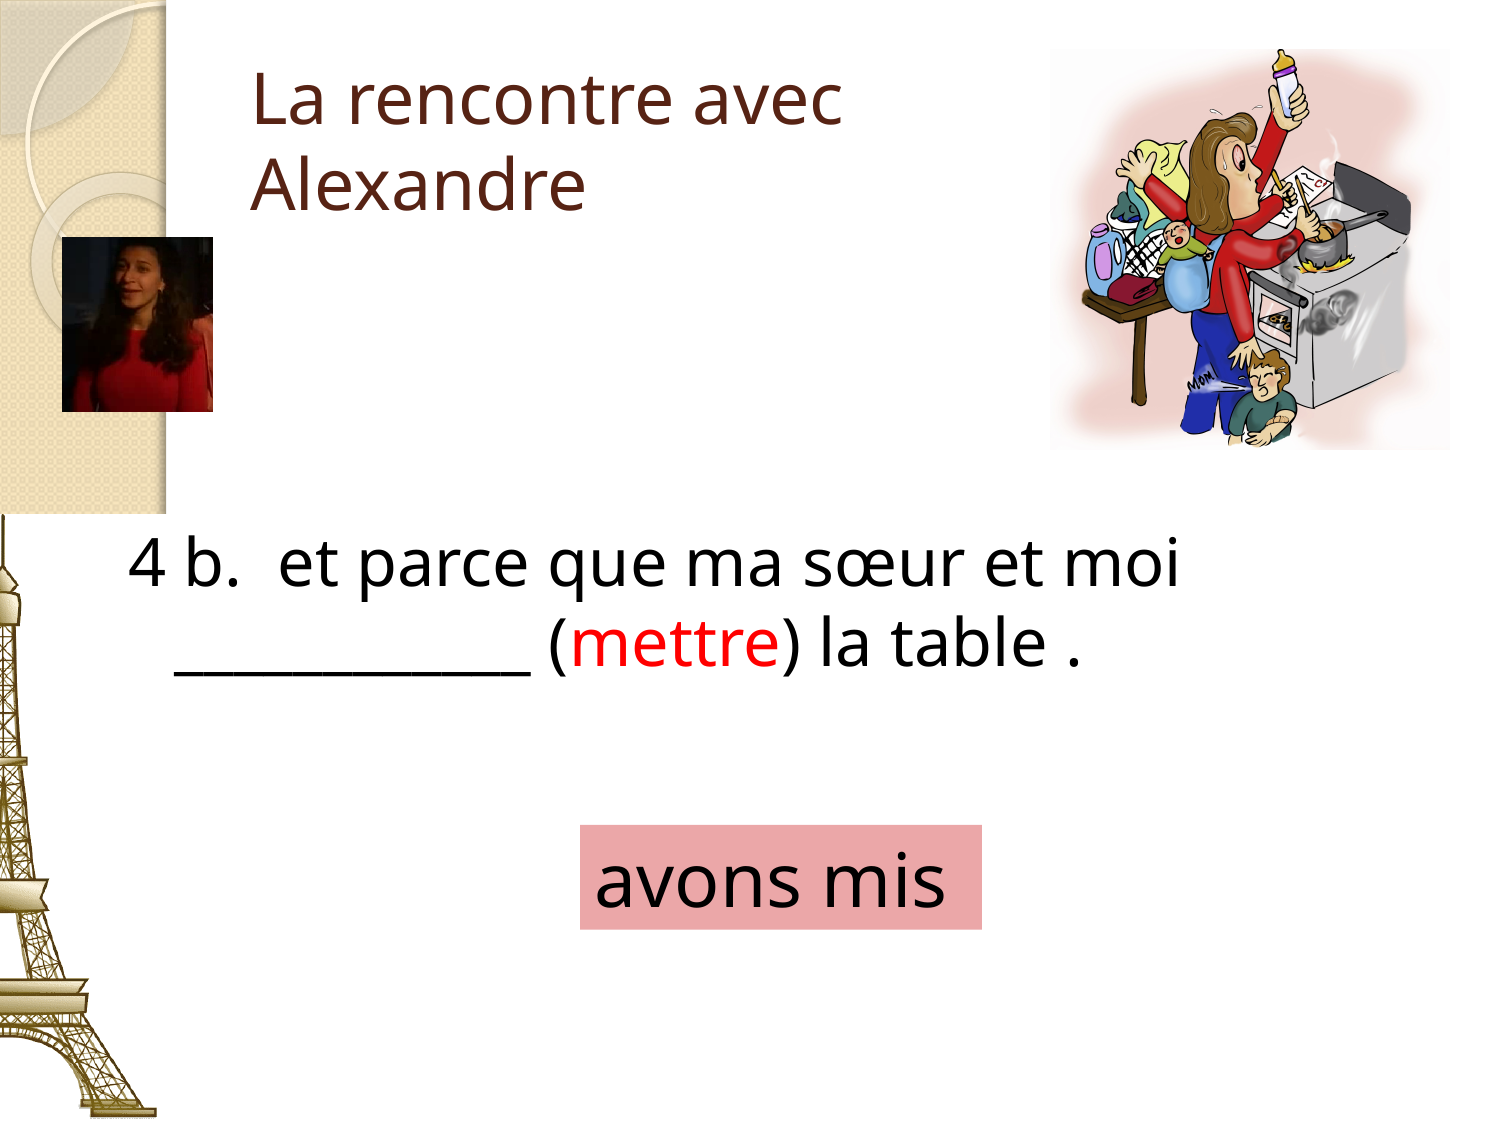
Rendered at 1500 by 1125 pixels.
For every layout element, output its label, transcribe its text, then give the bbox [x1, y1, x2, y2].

text_box avons mis [580, 824, 982, 930]
picture [0, 514, 167, 1125]
list 4 b. et parce que ma sœur et moi ____________ (mettre) la table . [99, 512, 1425, 813]
title La rencontre avec Alexandre [235, 45, 1100, 233]
picture [1049, 49, 1451, 451]
picture [62, 237, 213, 412]
